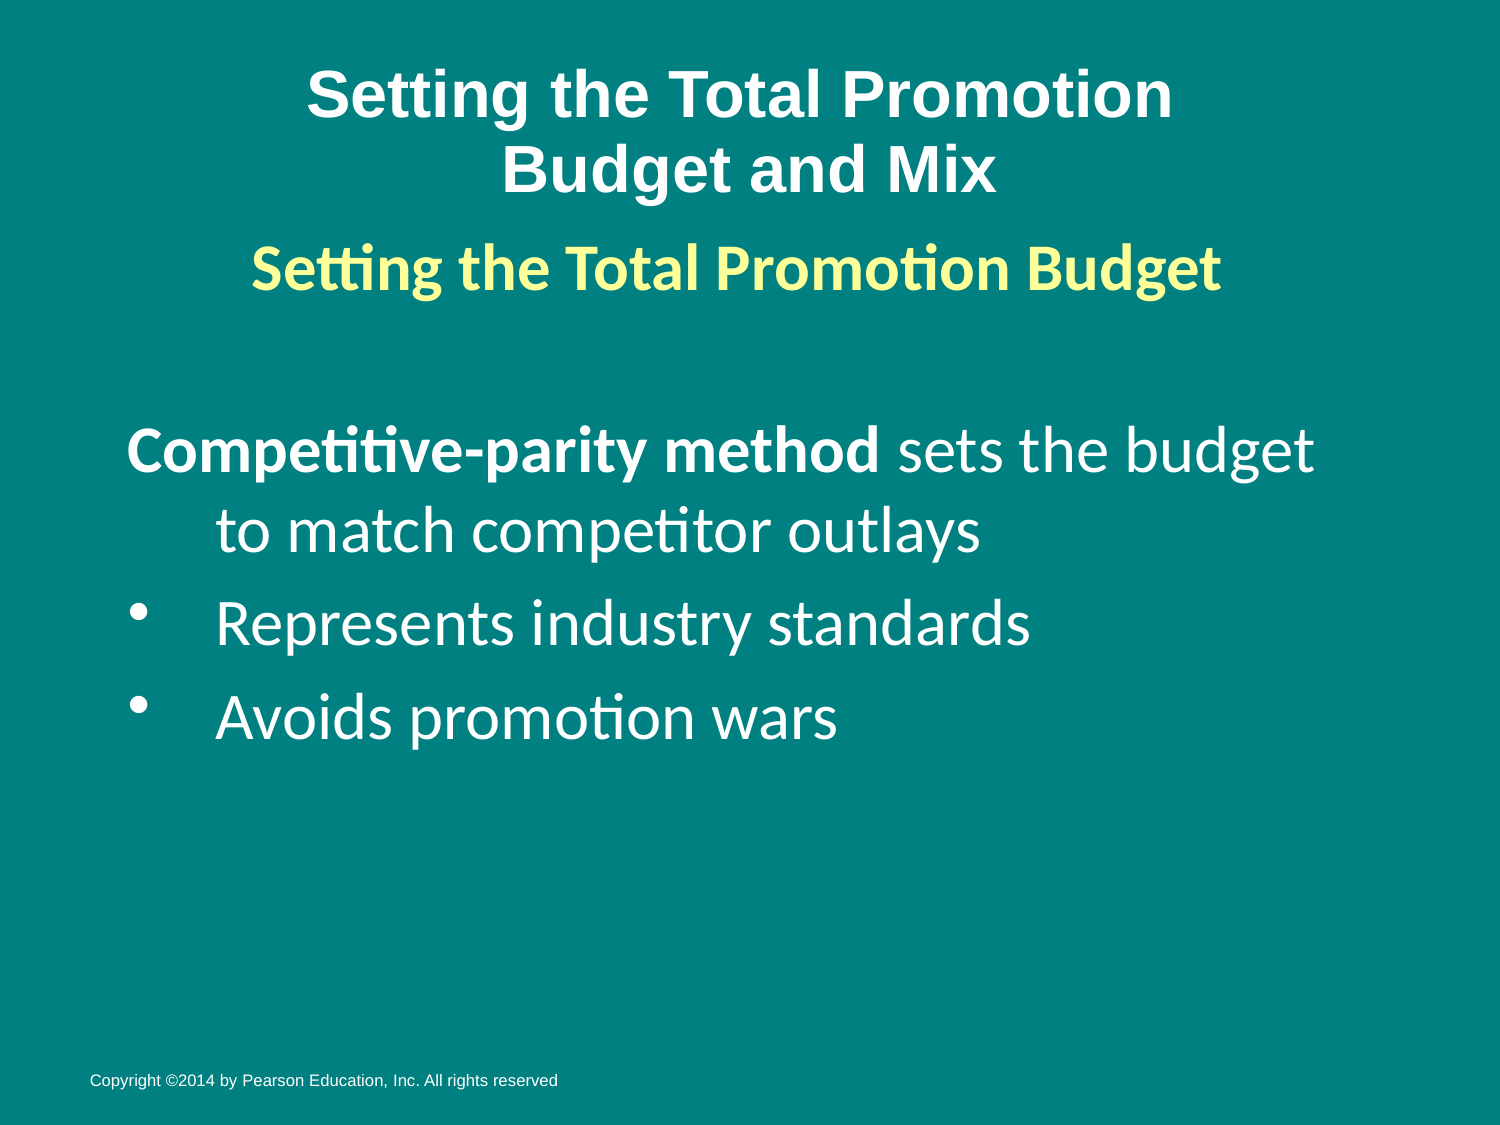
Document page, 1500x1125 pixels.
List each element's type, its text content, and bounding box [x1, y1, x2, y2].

title Setting the Total Promotion Budget and Mix [112, 37, 1388, 226]
list Setting the Total Promotion Budget [149, 237, 1326, 301]
list Competitive-parity method sets the budget to match competitor outlays Represents industry standards Avoids promotion wars [112, 324, 1351, 1001]
text_box Copyright ©2014 by Pearson Education, Inc. All rights reserved [74, 1062, 825, 1098]
